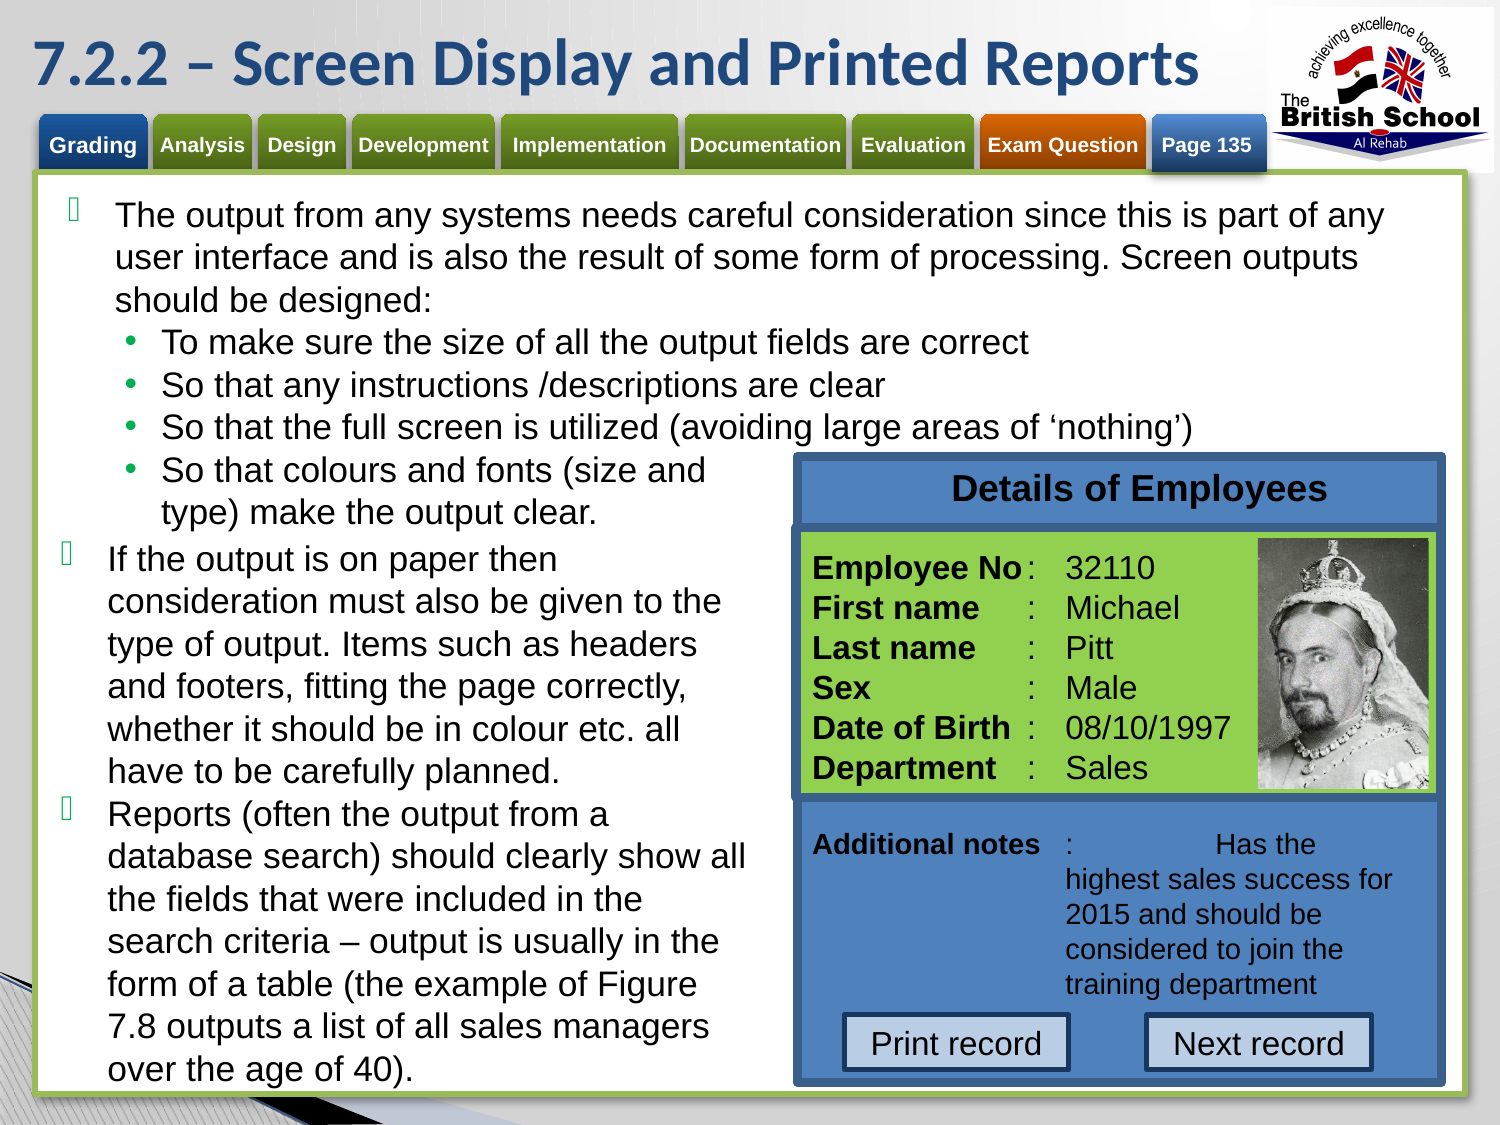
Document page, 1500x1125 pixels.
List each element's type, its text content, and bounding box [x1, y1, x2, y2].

text_box If the output is on paper then consideration must also be given to the type of output. Items such as headers and footers, fitting the page correctly, whether it should be in colour etc. all have to be carefully planned. Reports (often the output from a database search) should clearly show all the fields that were included in the search criteria – output is usually in the form of a table (the example of Figure 7.8 outputs a list of all sales managers over the age of 40). [45, 528, 767, 1096]
text_box [793, 452, 1446, 1087]
picture [281, 1114, 303, 1125]
text_box [791, 523, 1445, 802]
text_box Print record [844, 1014, 1069, 1070]
text_box Page 135 [1151, 113, 1268, 173]
text_box The output from any systems needs careful consideration since this is part of any user interface and is also the result of some form of processing. Screen outputs should be designed: To make sure the size of all the output fields are correct So that any instructions /descriptions are clear So that the full screen is utilized (avoiding large areas of ‘nothing’) So that colours and fonts (size and type) make the output clear. [53, 184, 1447, 540]
picture [1257, 538, 1429, 789]
text_box Details of Employees [903, 456, 1376, 516]
text_box Next record [1146, 1014, 1372, 1070]
title 7.2.2 – Screen Display and Printed Reports [17, 7, 1268, 110]
picture [1267, 7, 1495, 173]
text_box Employee No : 32110 First name : Michael Last name : Pitt Sex : Male Date of Birth : 08/10/1997 Department : Sales Additional notes : Has the highest sales success for 2015 and should be considered to join the training department [797, 538, 1424, 1008]
